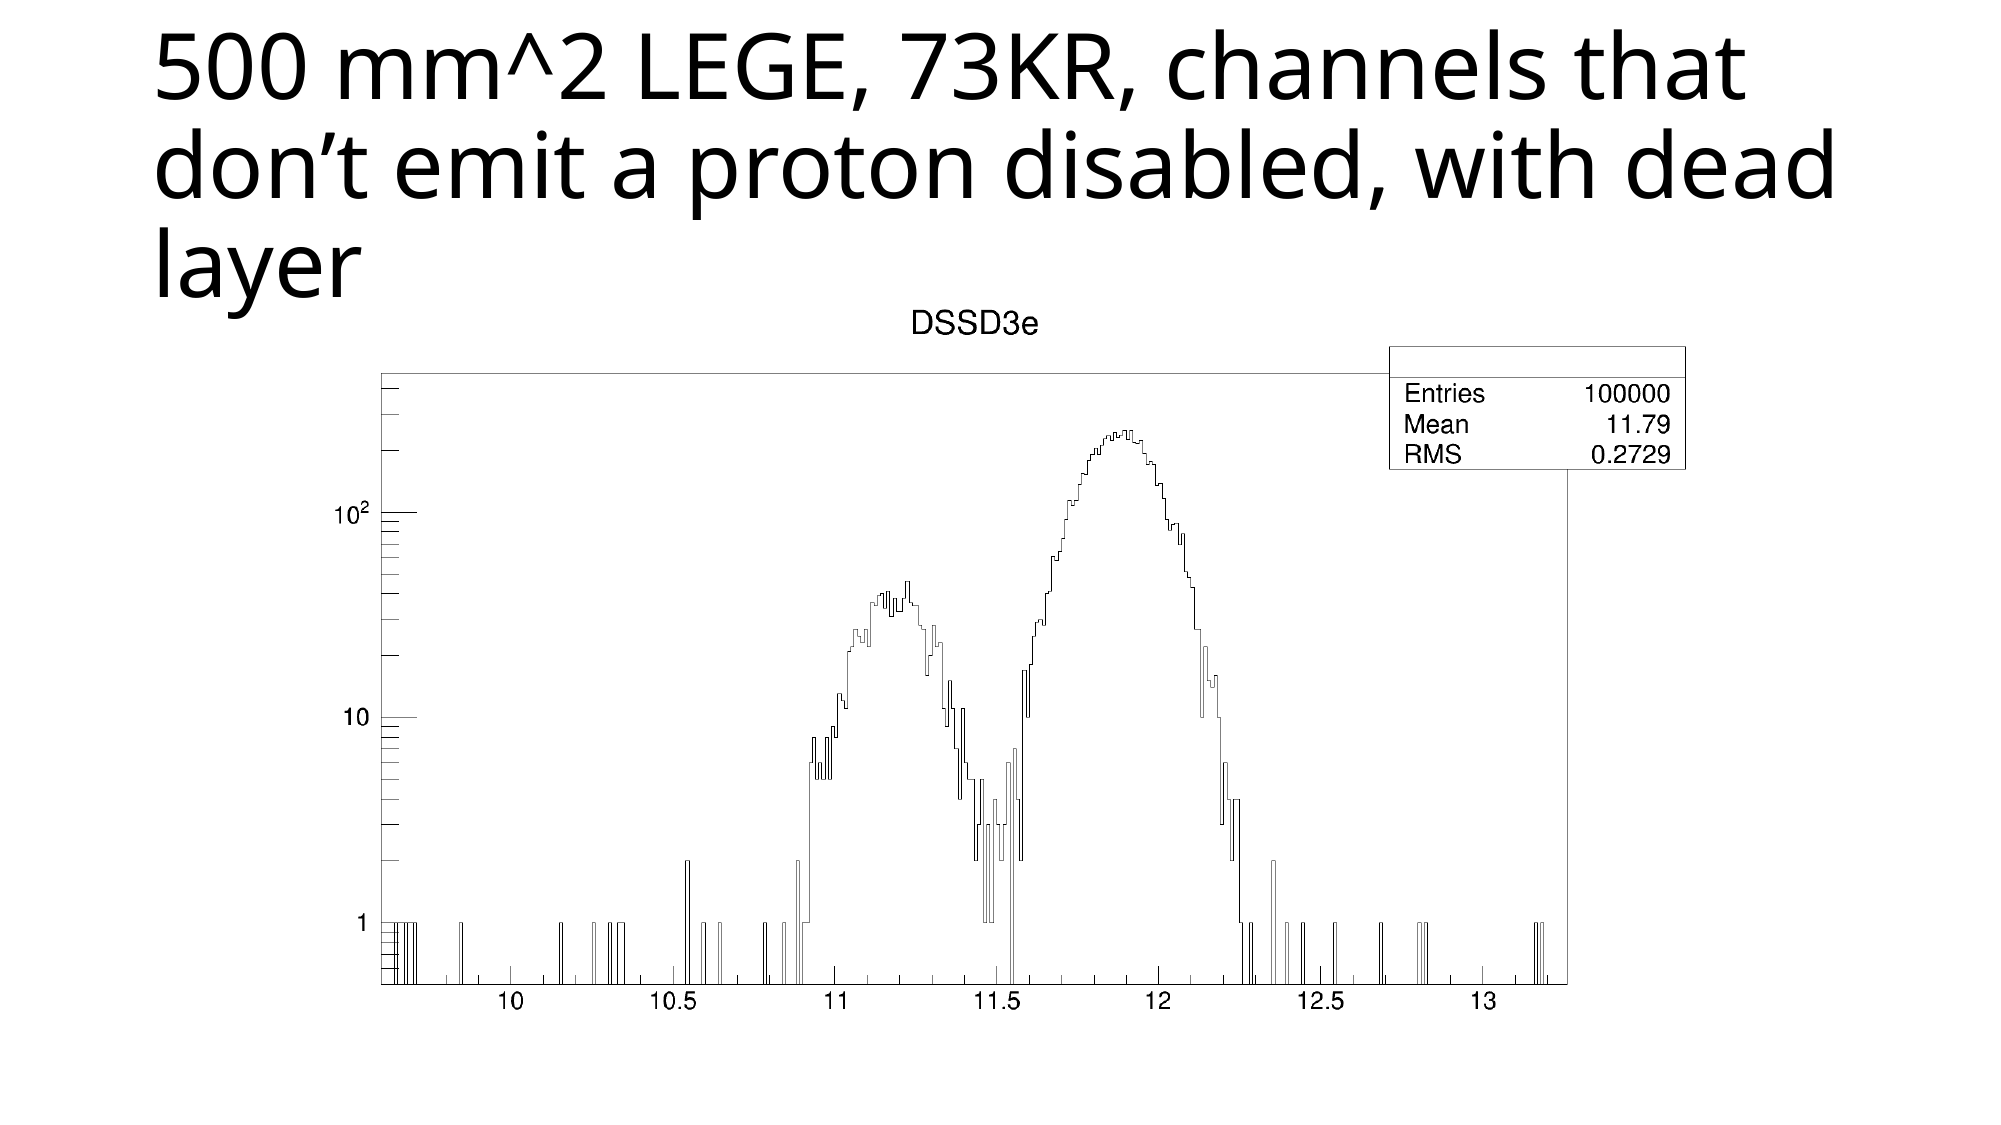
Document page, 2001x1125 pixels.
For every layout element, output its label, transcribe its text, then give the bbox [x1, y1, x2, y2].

title 500 mm^2 LEGE, 73KR, channels that don’t emit a proton disabled, with dead layer [137, 59, 1863, 278]
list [307, 299, 1693, 1014]
